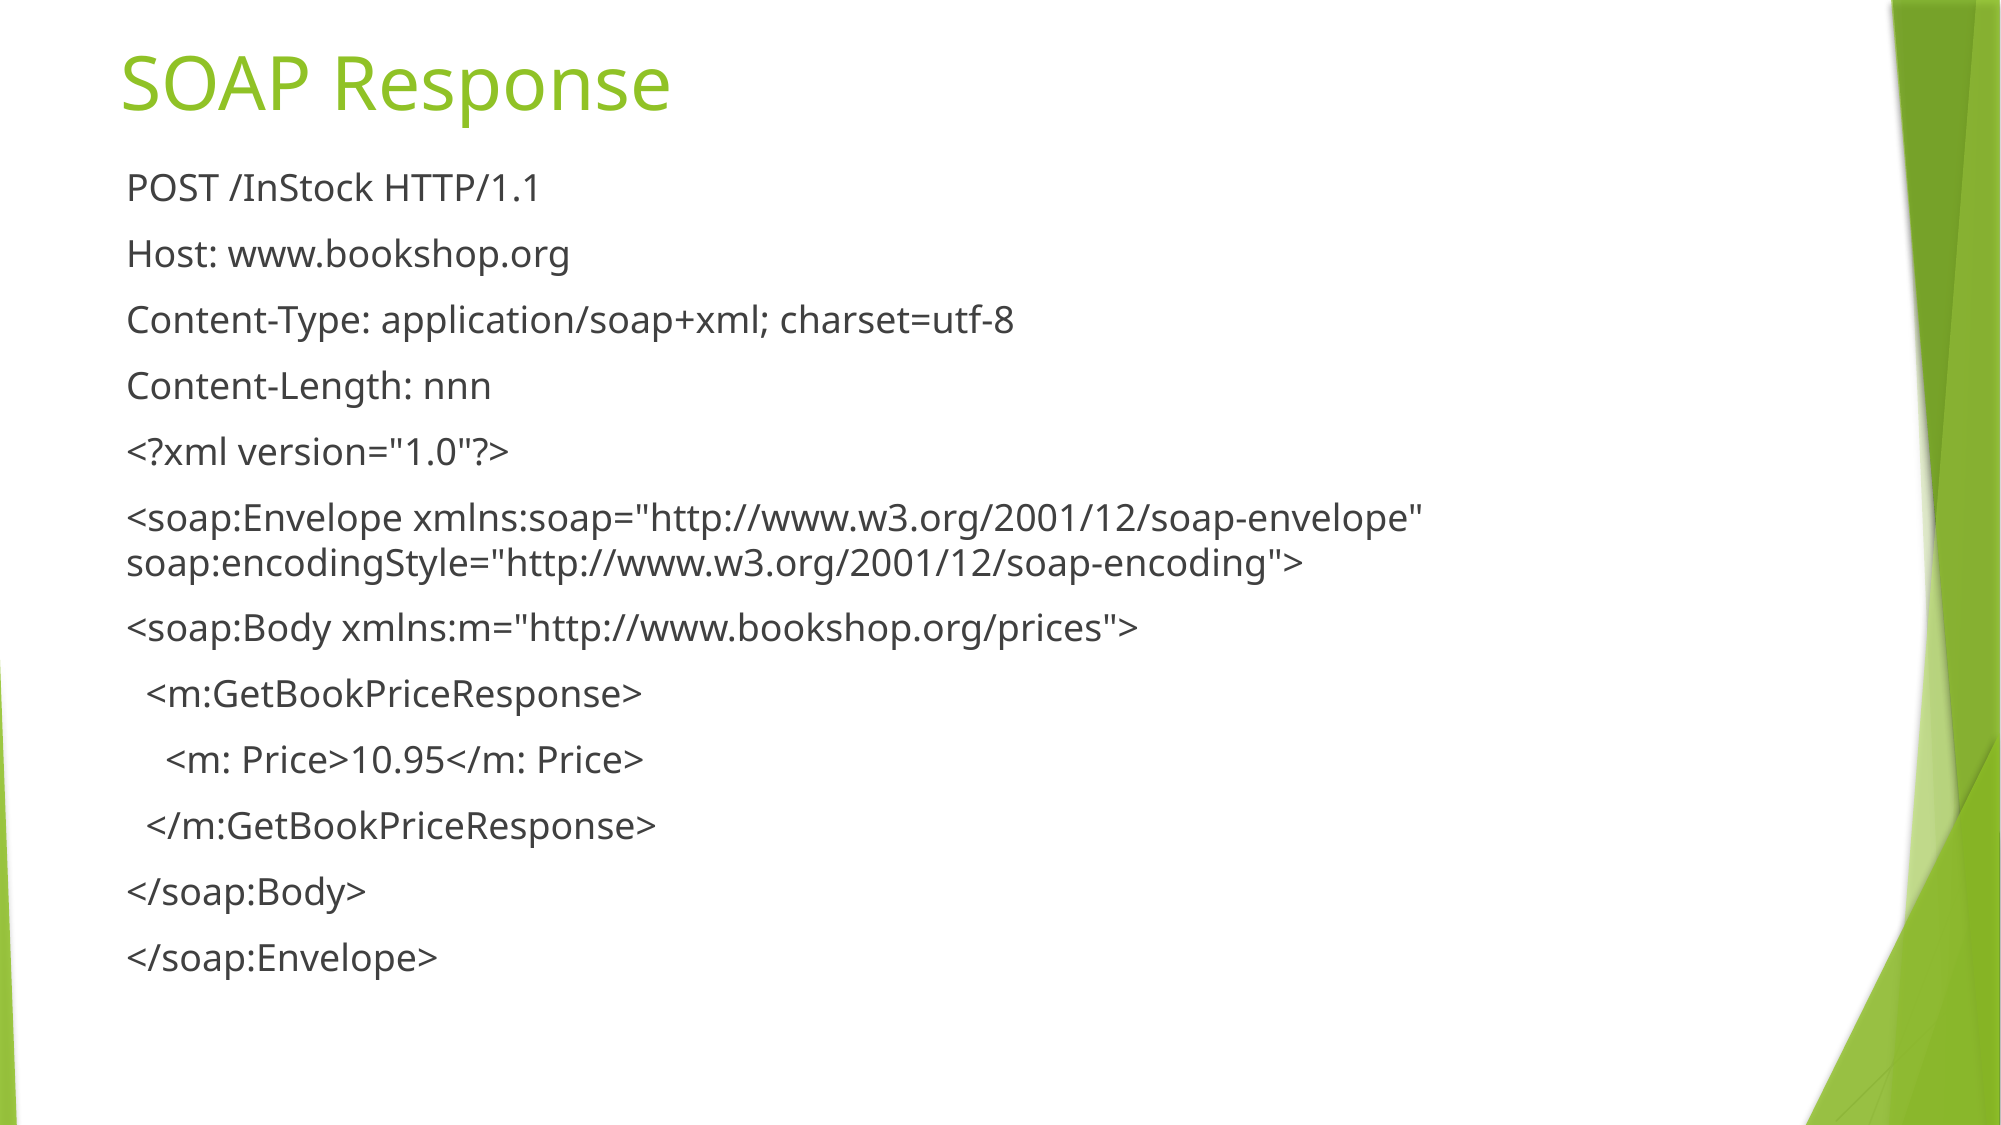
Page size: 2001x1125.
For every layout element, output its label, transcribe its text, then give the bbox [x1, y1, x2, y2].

list POST /InStock HTTP/1.1 Host: www.bookshop.org Content-Type: application/soap+xml; charset=utf-8 Content-Length: nnn <?xml version="1.0"?> <soap:Envelope xmlns:soap="http://www.w3.org/2001/12/soap-envelope" soap:encodingStyle="http://www.w3.org/2001/12/soap-encoding"> <soap:Body xmlns:m="http://www.bookshop.org/prices"> <m:GetBookPriceResponse> <m: Price>10.95</m: Price> </m:GetBookPriceResponse> </soap:Body> </soap:Envelope> [111, 156, 1869, 991]
title SOAP Response [105, 27, 1871, 137]
